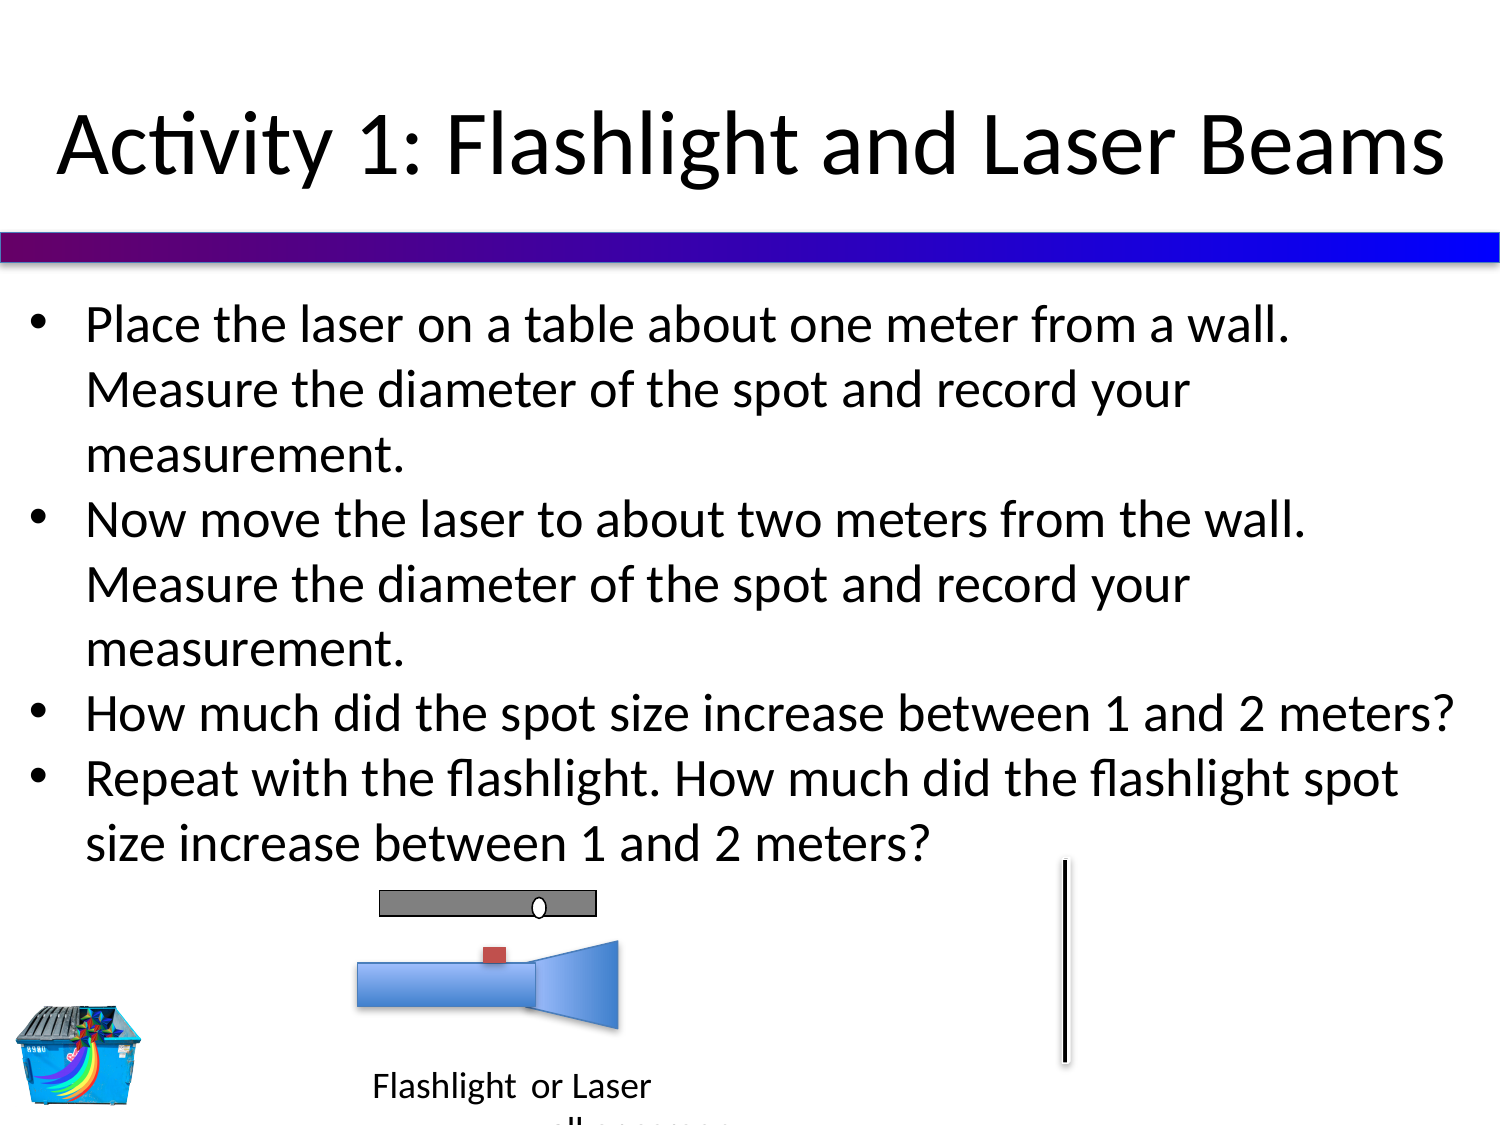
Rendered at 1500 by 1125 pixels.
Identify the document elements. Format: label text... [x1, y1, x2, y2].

text_box [1061, 880, 1071, 1053]
title Activity 1: Flashlight and Laser Beams [40, 43, 1466, 232]
picture [14, 1004, 143, 1107]
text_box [357, 940, 618, 1029]
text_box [379, 890, 597, 919]
text_box Flashlight or Laser wall or screen [357, 1053, 1271, 1125]
text_box Place the laser on a table about one meter from a wall. Measure the diameter of the spot and record your measurement. Now move the laser to about two meters from the wall. Measure the diameter of the spot and record your measurement. How much did the spot size increase between 1 and 2 meters? Repeat with the flashlight. How much did the flashlight spot size increase between 1 and 2 meters? [14, 280, 1500, 880]
